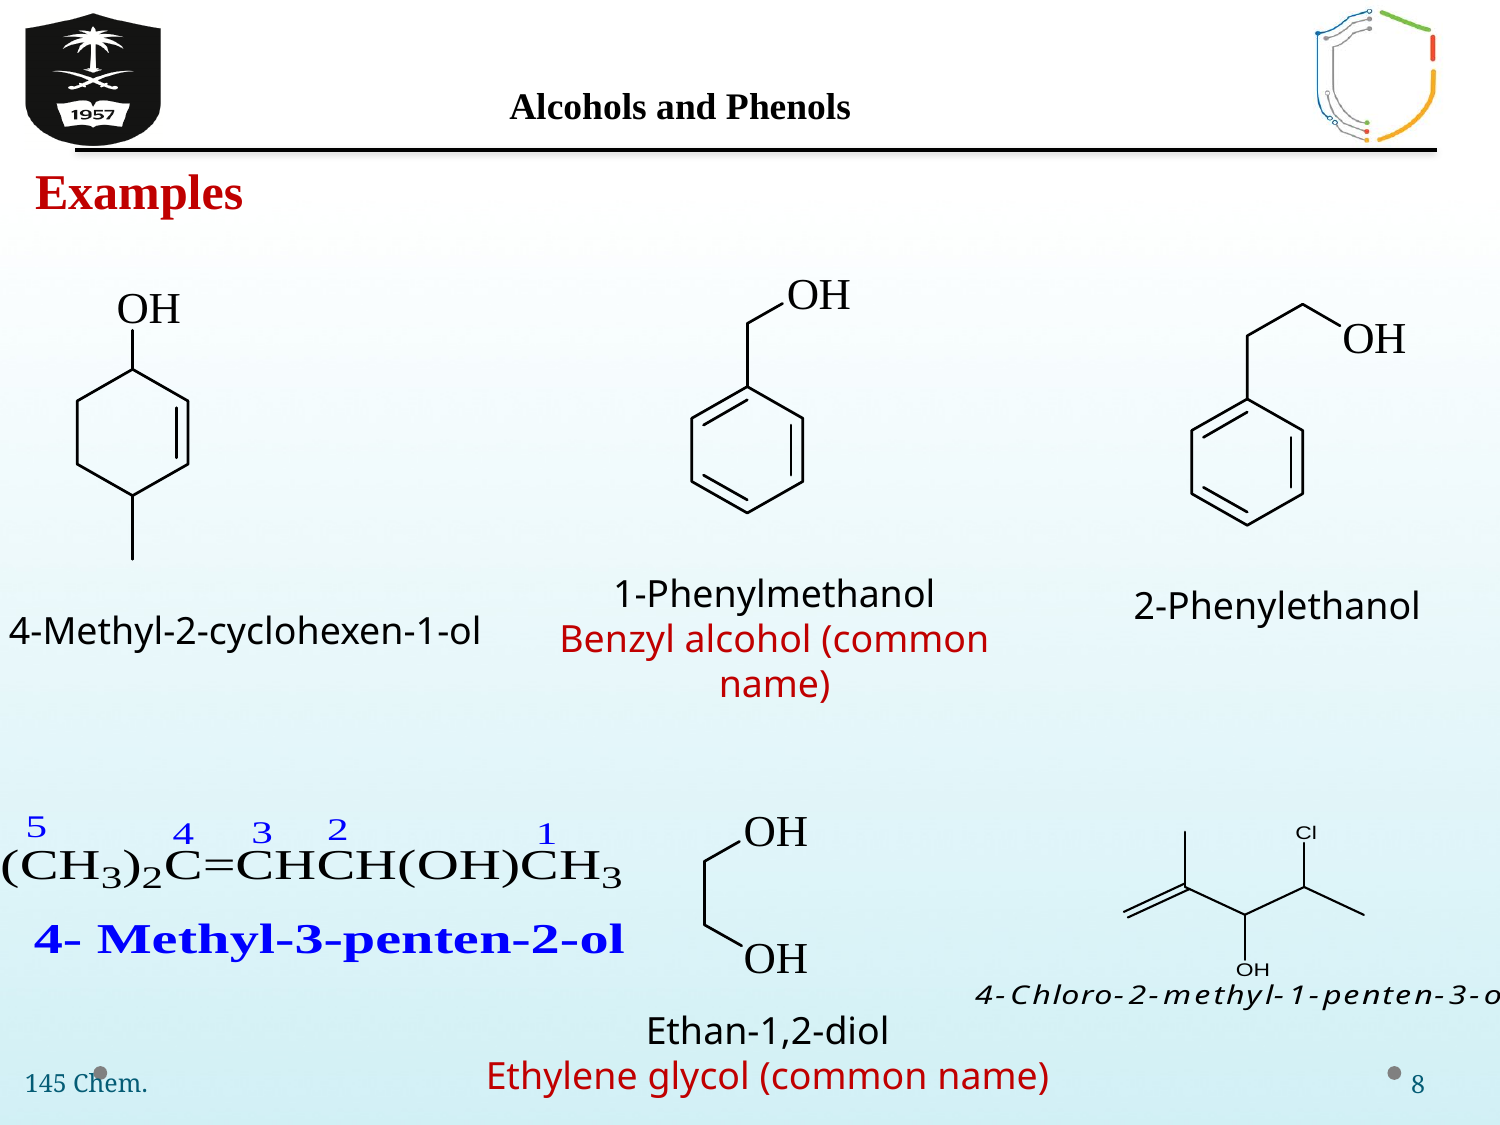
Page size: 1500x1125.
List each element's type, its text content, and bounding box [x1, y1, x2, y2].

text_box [974, 824, 1500, 1011]
text_box 1-Phenylmethanol Benzyl alcohol (common name) [487, 562, 1062, 713]
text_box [687, 274, 852, 518]
text_box Examples [7, 152, 259, 227]
text_box 8 [1299, 1042, 1425, 1103]
text_box Alcohols and Phenols [494, 74, 866, 135]
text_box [0, 812, 626, 963]
text_box 4-Methyl-2-cyclohexen-1-ol [0, 599, 487, 660]
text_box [699, 812, 808, 974]
text_box 145 Chem. [24, 1037, 575, 1098]
text_box Ethan-1,2-diol Ethylene glycol (common name) [471, 999, 1065, 1105]
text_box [72, 289, 193, 563]
picture [0, 0, 1500, 1125]
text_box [1187, 299, 1407, 531]
text_box 2-Phenylethanol [1118, 574, 1436, 635]
